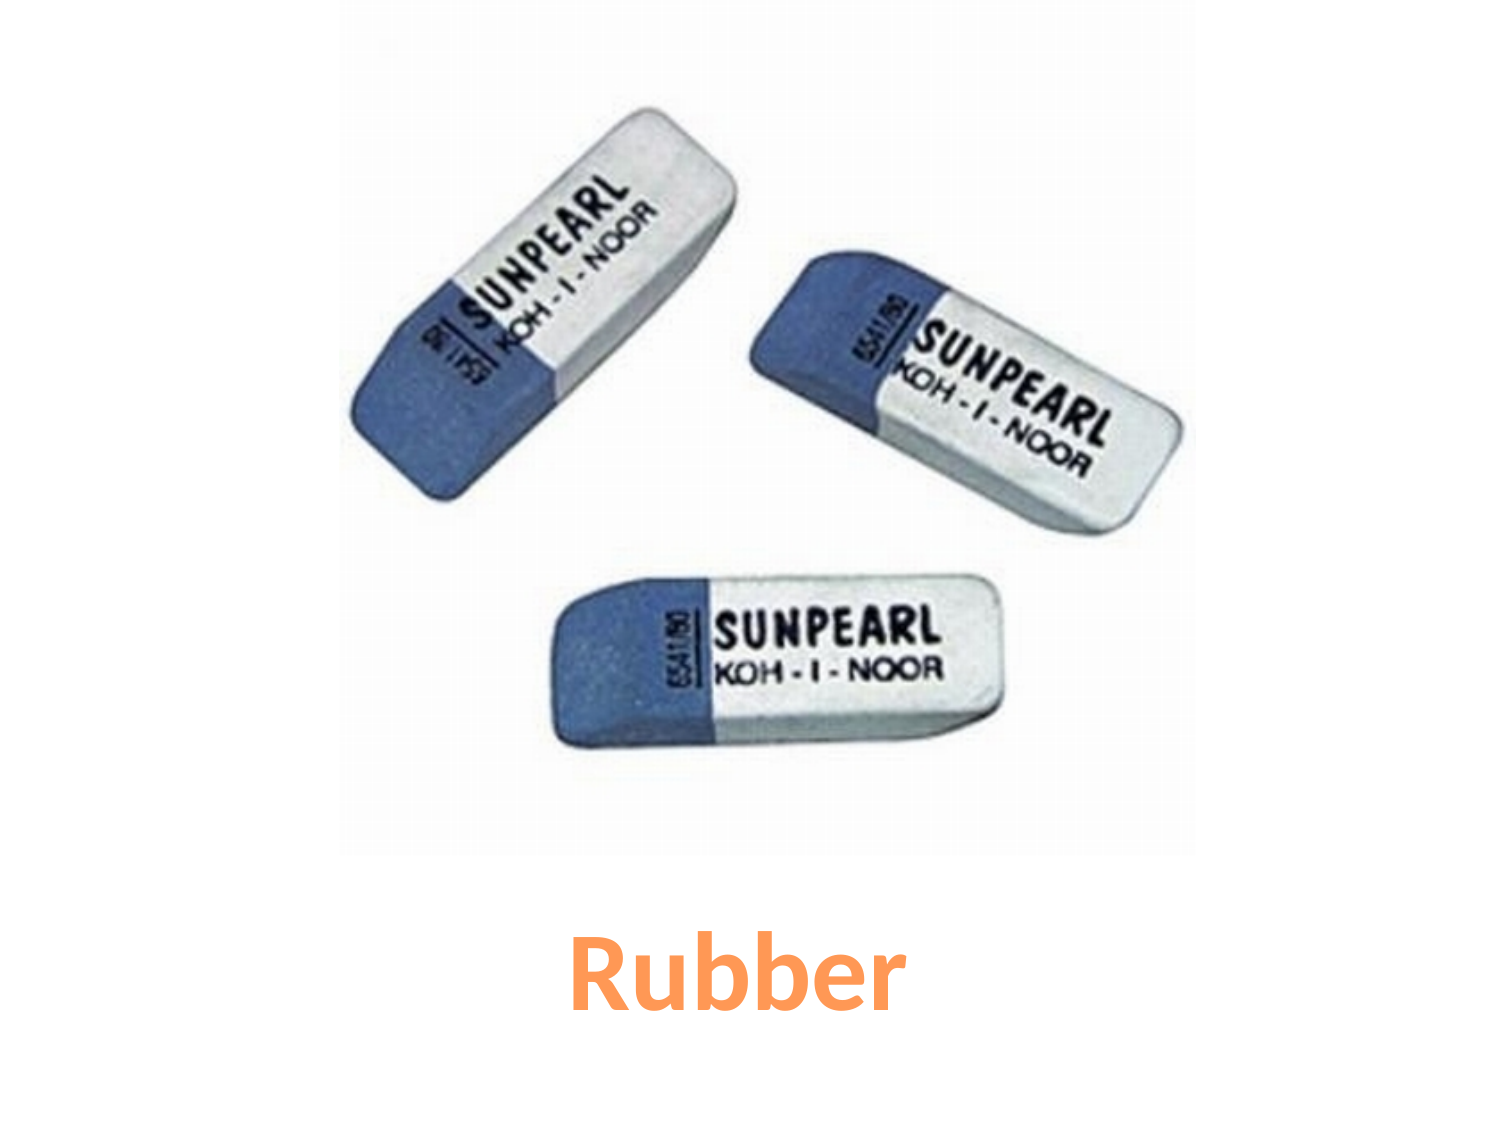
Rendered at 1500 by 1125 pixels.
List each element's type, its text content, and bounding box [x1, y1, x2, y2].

text_box Rubber [552, 890, 924, 1041]
picture [339, 0, 1196, 856]
